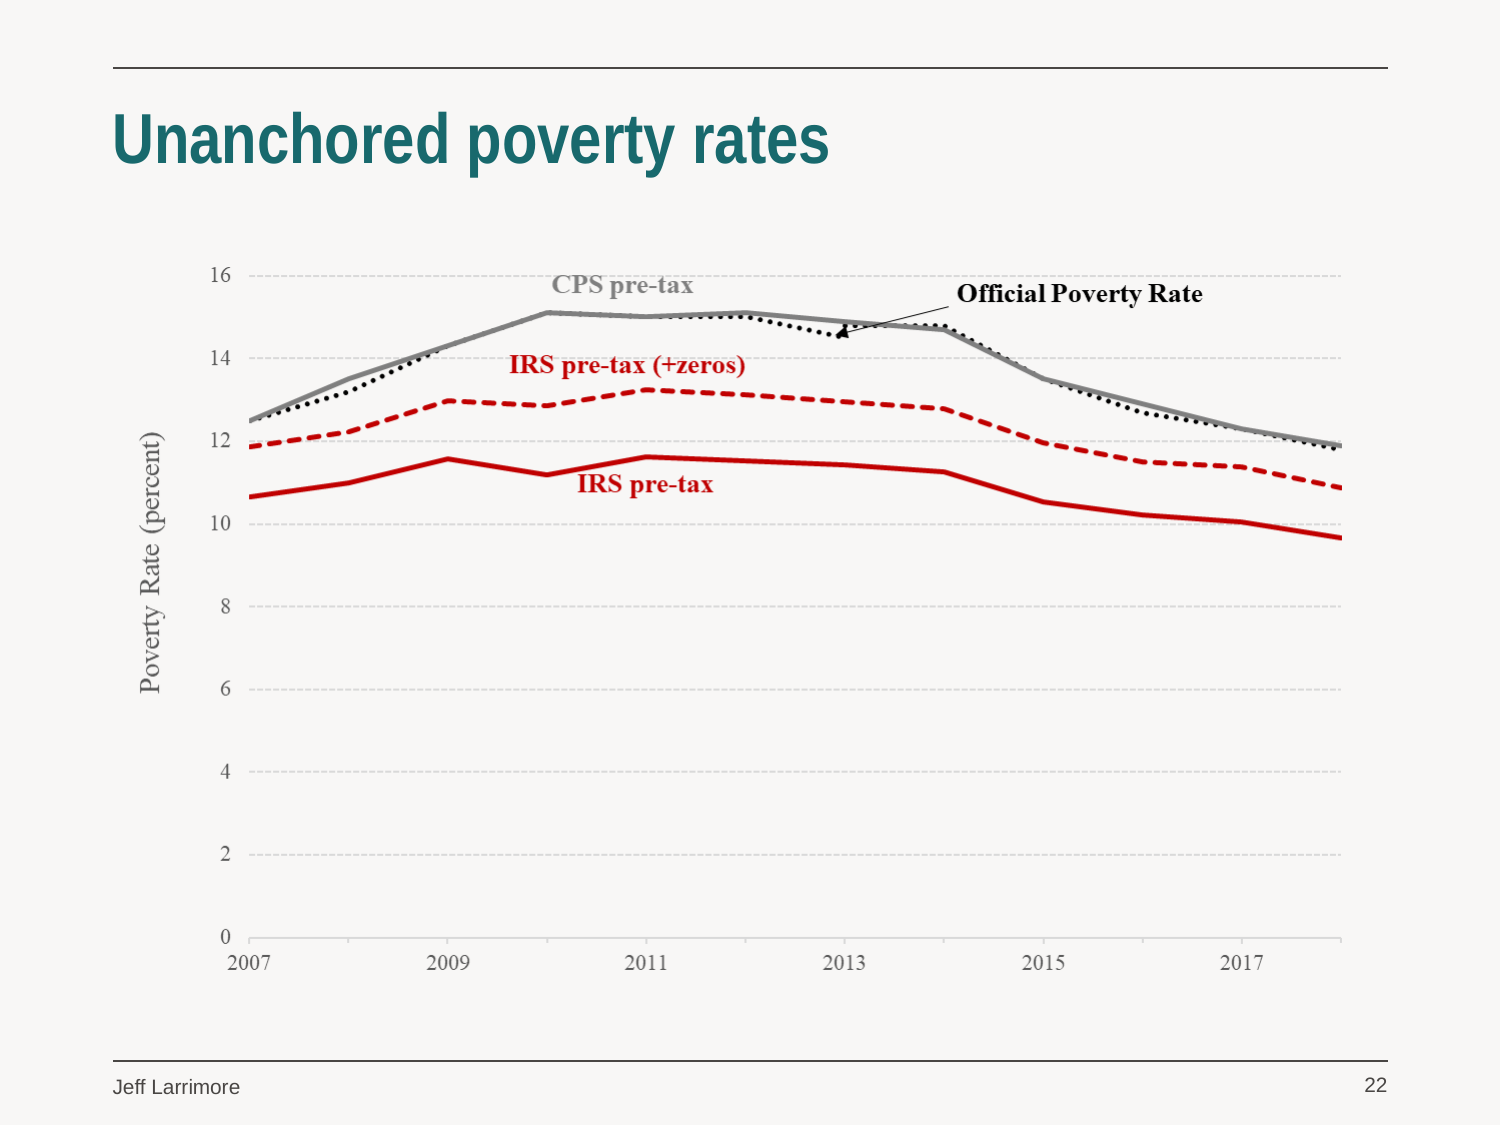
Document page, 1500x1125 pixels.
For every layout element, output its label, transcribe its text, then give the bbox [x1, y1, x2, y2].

picture [112, 248, 1388, 999]
title Unanchored poverty rates [112, 102, 1388, 248]
